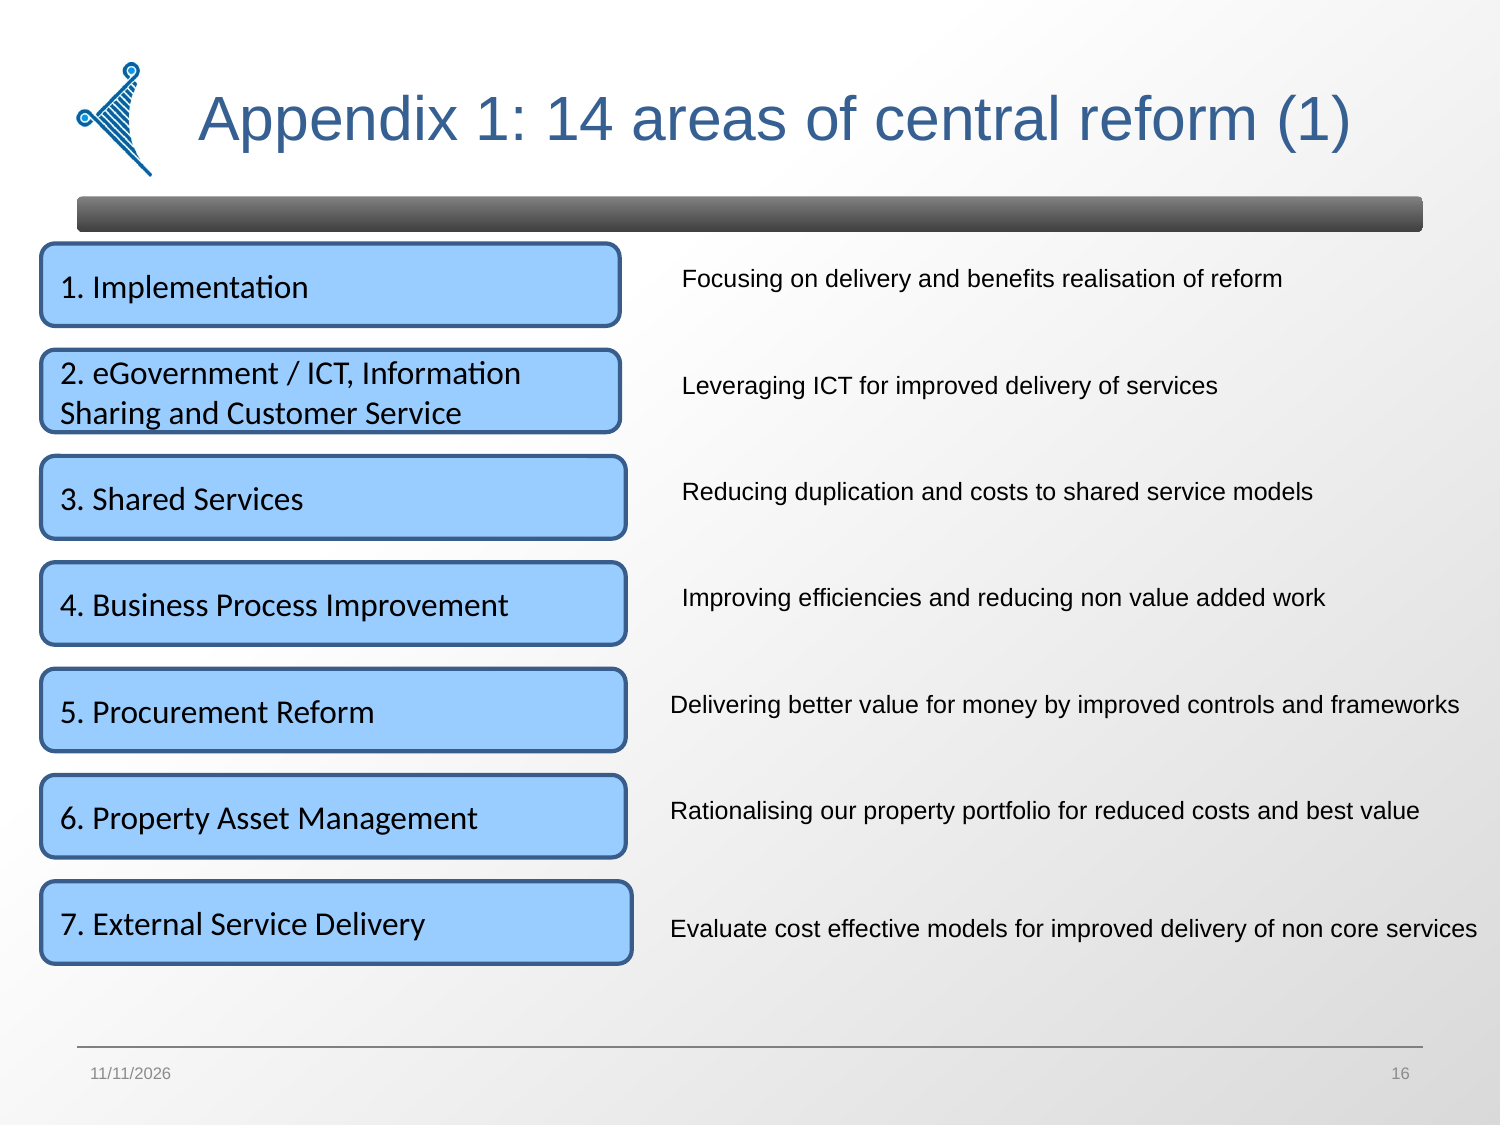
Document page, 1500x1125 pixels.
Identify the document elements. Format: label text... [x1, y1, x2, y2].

text_box Improving efficiencies and reducing non value added work [667, 574, 1364, 619]
slide_number 16 [1074, 1042, 1425, 1103]
text_box Evaluate cost effective models for improved delivery of non core services [655, 904, 1500, 950]
text_box Rationalising our property portfolio for reduced costs and best value [655, 786, 1500, 832]
text_box 3. Shared Services [41, 455, 626, 539]
text_box Focusing on delivery and benefits realisation of reform [667, 255, 1306, 301]
text_box Leveraging ICT for improved delivery of services [667, 361, 1306, 407]
title Appendix 1: 14 areas of central reform (1) [182, 66, 1426, 162]
text_box 5. Procurement Reform [41, 668, 626, 752]
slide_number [75, 1042, 425, 1103]
text_box 2. eGovernment / ICT, Information Sharing and Customer Service [41, 349, 621, 433]
text_box Reducing duplication and costs to shared service models [667, 467, 1364, 513]
text_box Delivering better value for money by improved controls and frameworks [655, 680, 1500, 726]
text_box 4. Business Process Improvement [41, 562, 626, 645]
text_box 1. Implementation [41, 243, 620, 326]
text_box 6. Property Asset Management [41, 774, 626, 858]
picture [76, 62, 152, 177]
text_box 7. External Service Delivery [41, 881, 632, 964]
